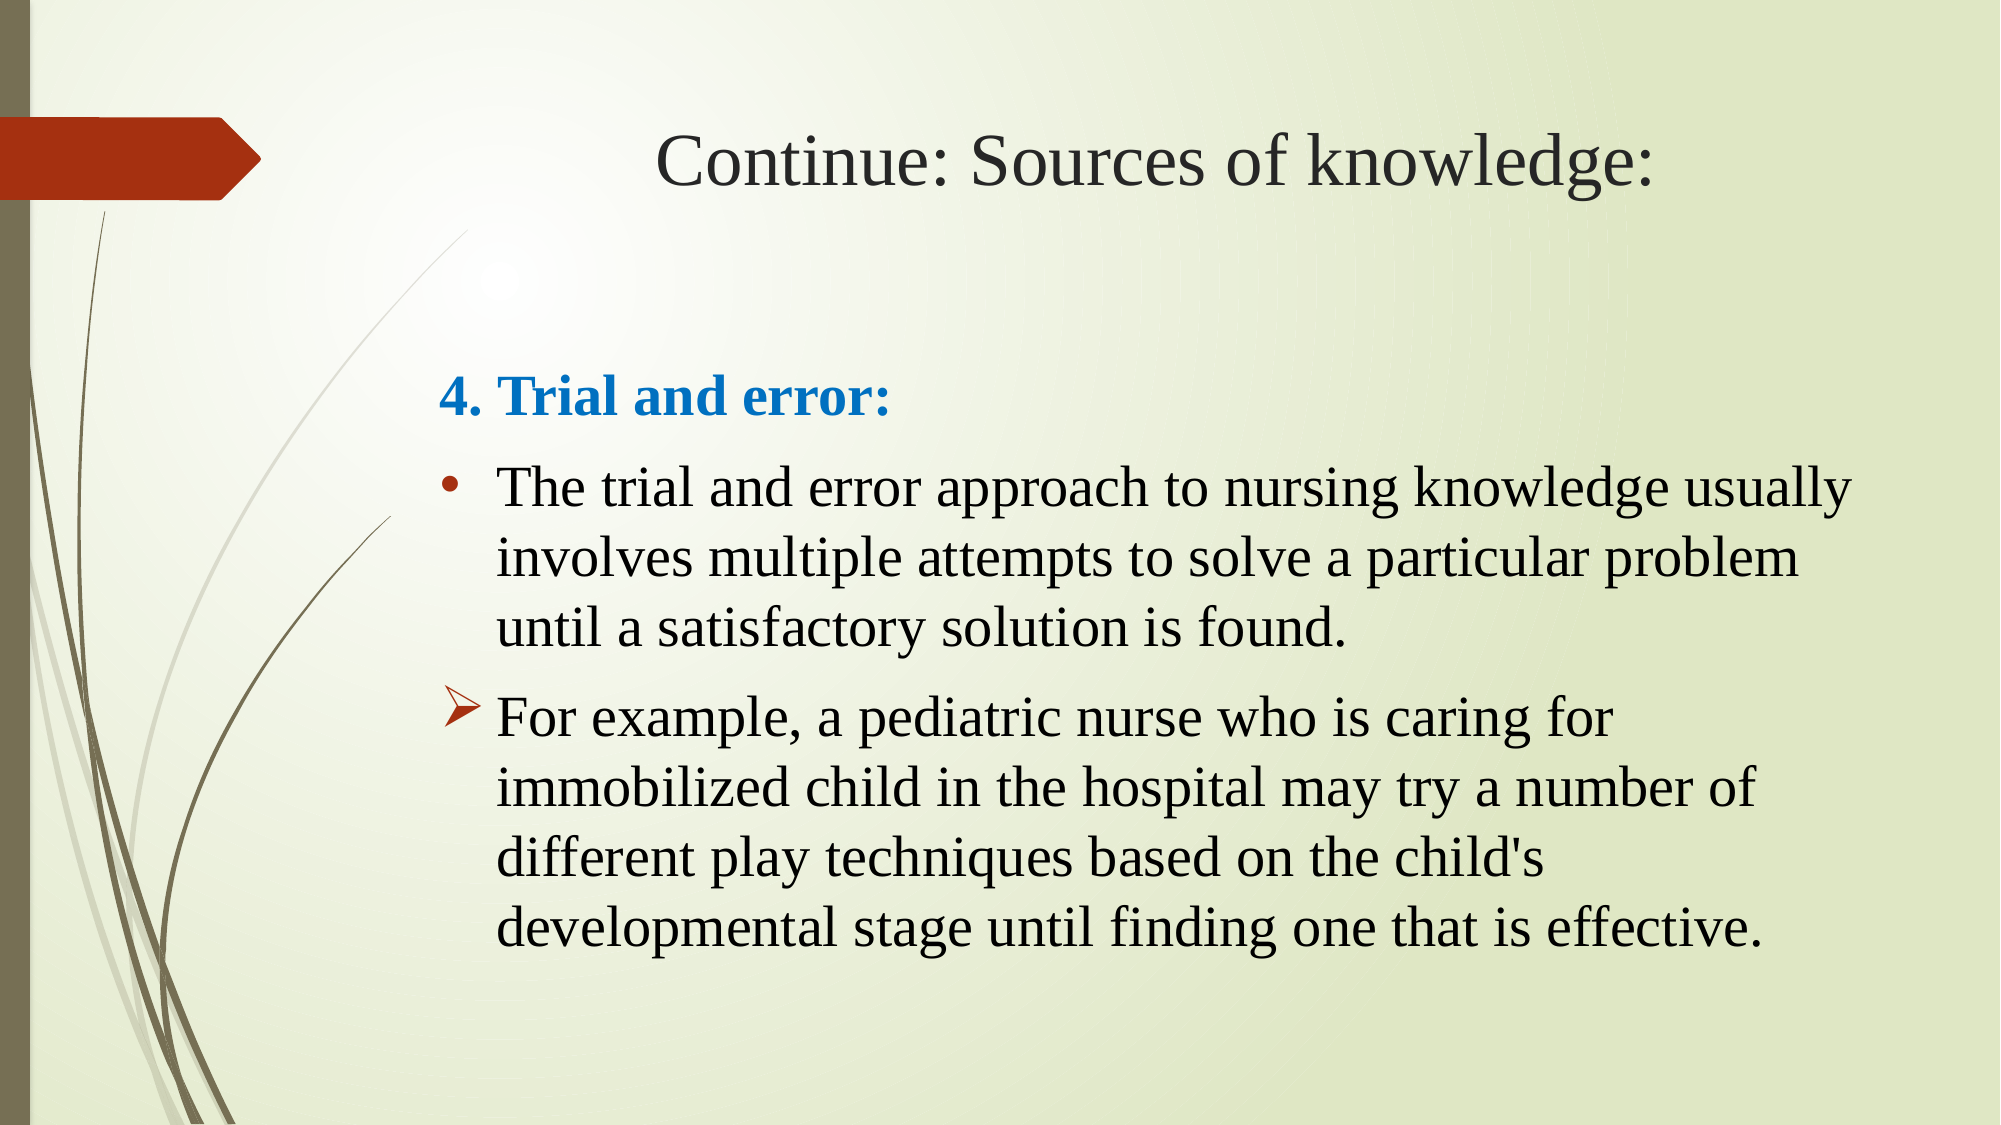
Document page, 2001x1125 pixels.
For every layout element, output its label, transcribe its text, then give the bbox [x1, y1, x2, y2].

list 4. Trial and error: The trial and error approach to nursing knowledge usually involves multiple attempts to solve a particular problem until a satisfactory solution is found. For example, a pediatric nurse who is caring for immobilized child in the hospital may try a number of different play techniques based on the child's developmental stage until finding one that is effective. [424, 350, 1888, 970]
title Continue: Sources of knowledge: [425, 102, 1888, 313]
